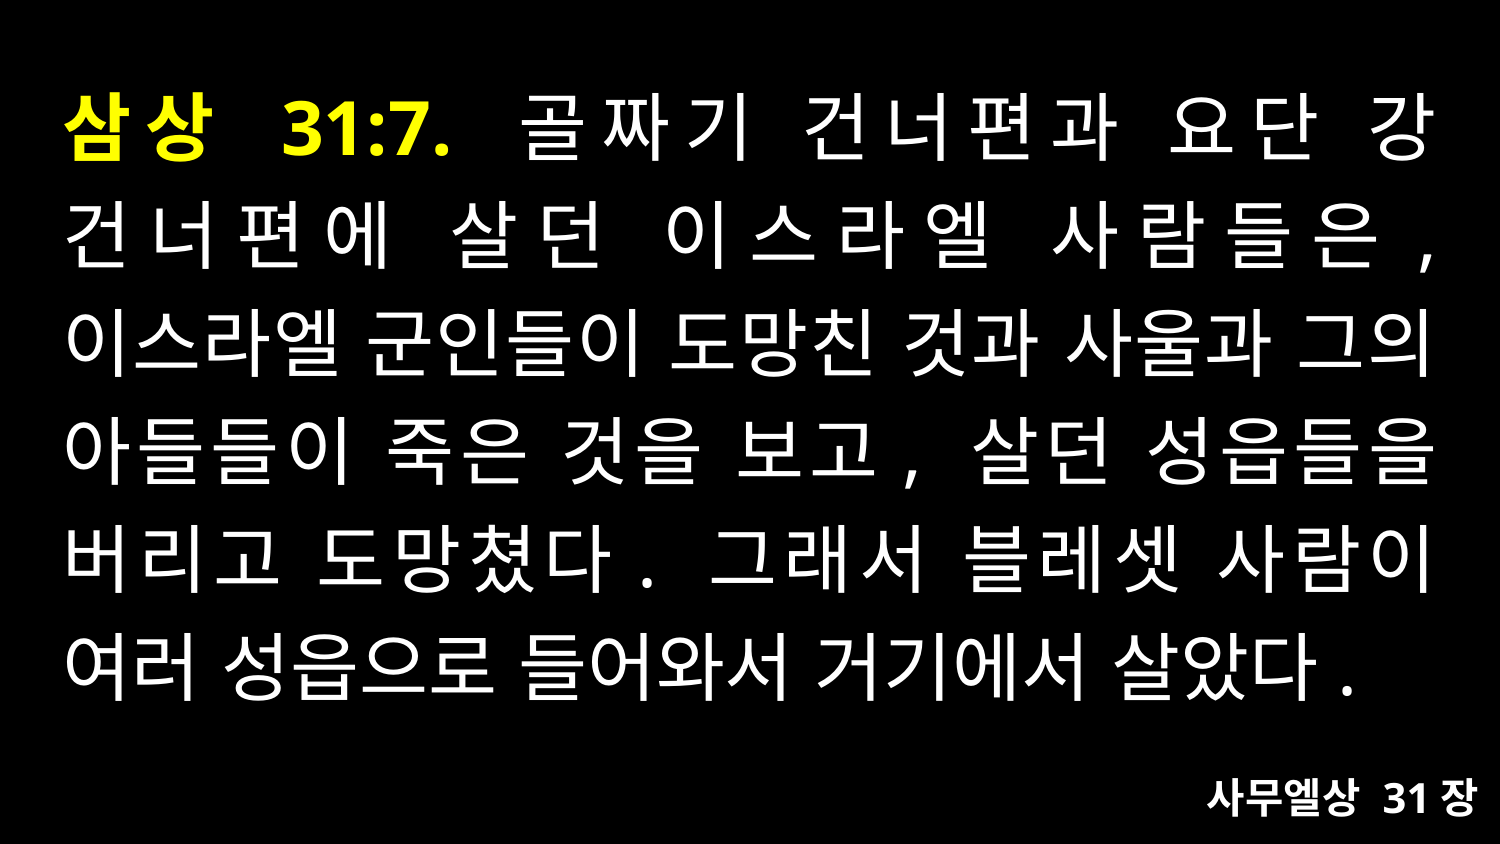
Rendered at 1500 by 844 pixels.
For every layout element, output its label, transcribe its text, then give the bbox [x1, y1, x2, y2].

title 삼상 31:7. 골짜기 건너편과 요단 강 건너편에 살던 이스라엘 사람들은, 이스라엘 군인들이 도망친 것과 사울과 그의 아들들이 죽은 것을 보고, 살던 성읍들을 버리고 도망쳤다. 그래서 블레셋 사람이 여러 성읍으로 들어와서 거기에서 살았다. [0, 0, 1500, 844]
subtitle 사무엘상 31장 [916, 770, 1500, 844]
